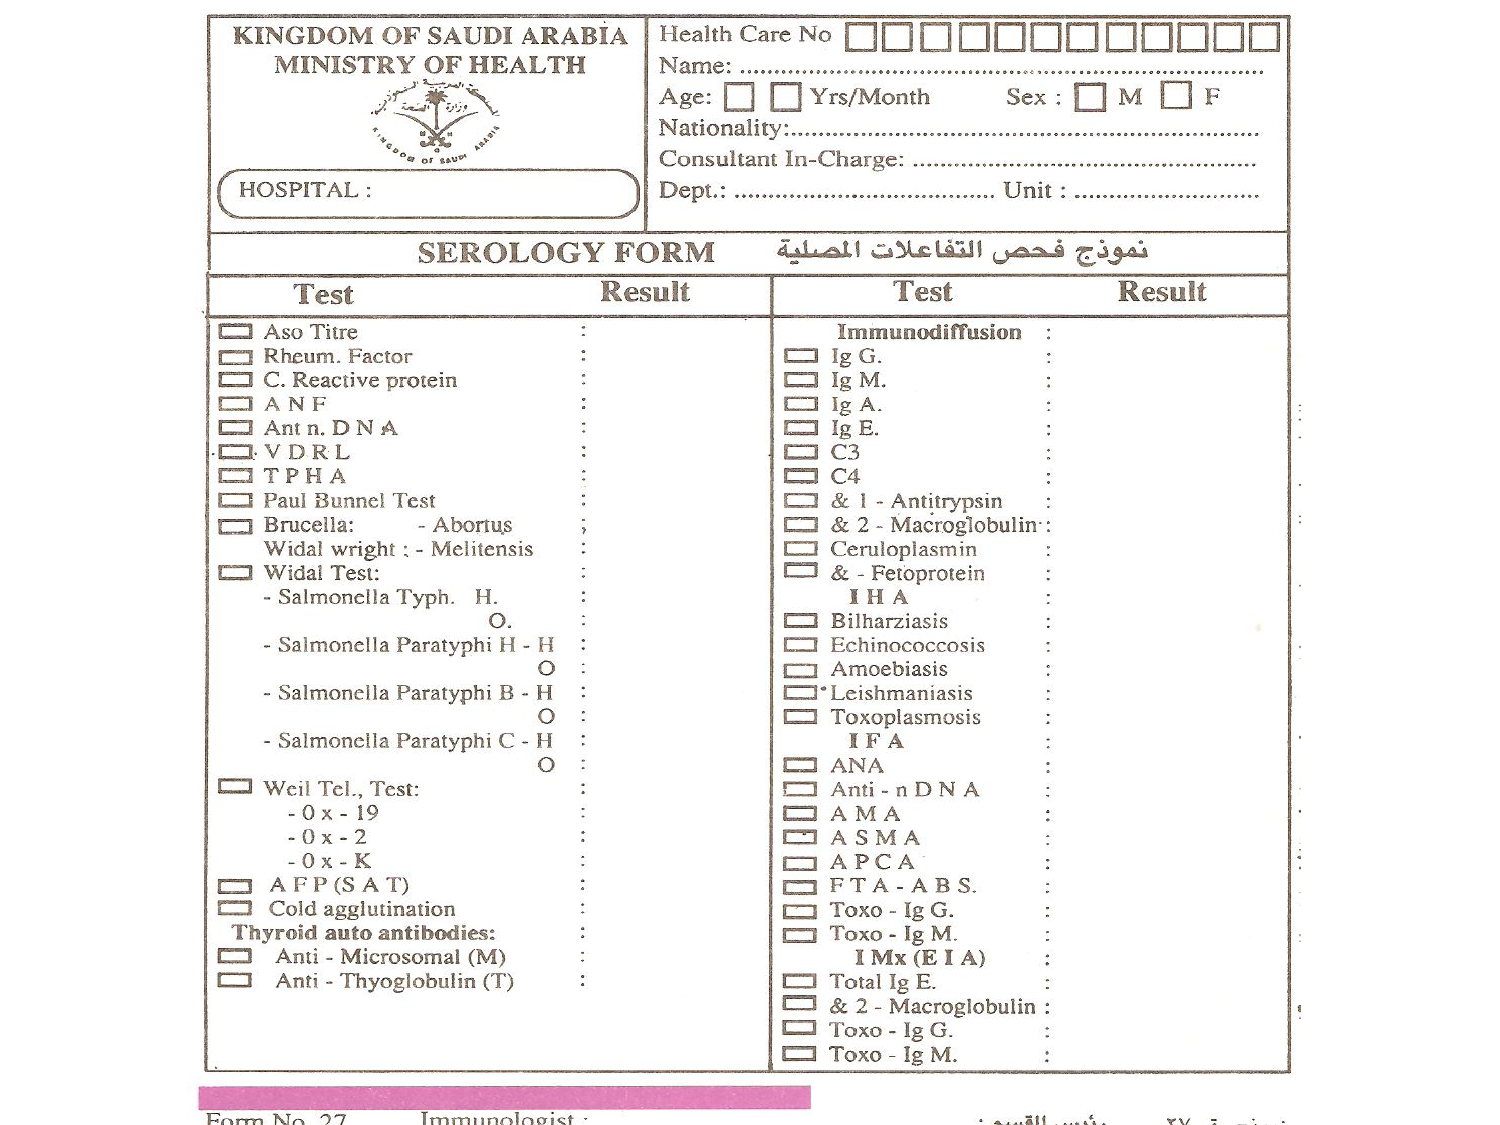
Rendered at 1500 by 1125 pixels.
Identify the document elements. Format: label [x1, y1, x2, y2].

picture [187, 0, 1301, 1125]
